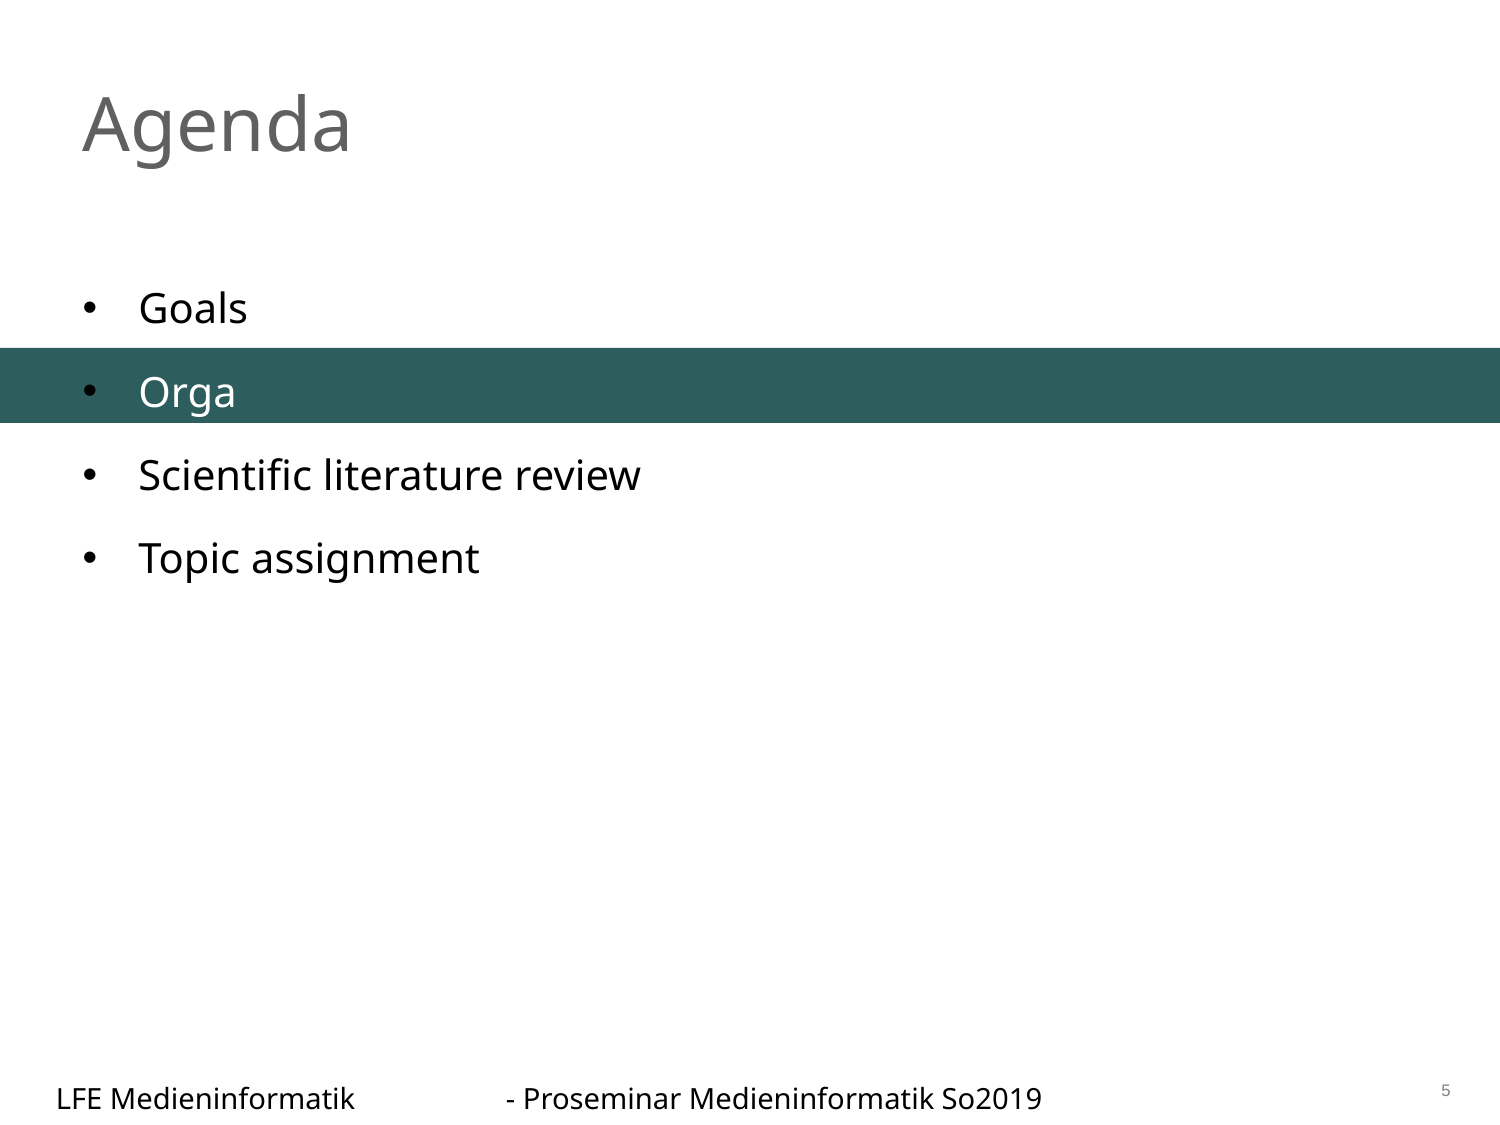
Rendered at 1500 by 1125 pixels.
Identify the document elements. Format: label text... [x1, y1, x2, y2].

text_box Agenda [74, 28, 1425, 216]
text_box [1425, 347, 1500, 423]
text_box 5 [1366, 1072, 1459, 1108]
text_box [0, 347, 74, 423]
text_box Goals Orga Scientific literature review Topic assignment [74, 249, 1425, 1005]
